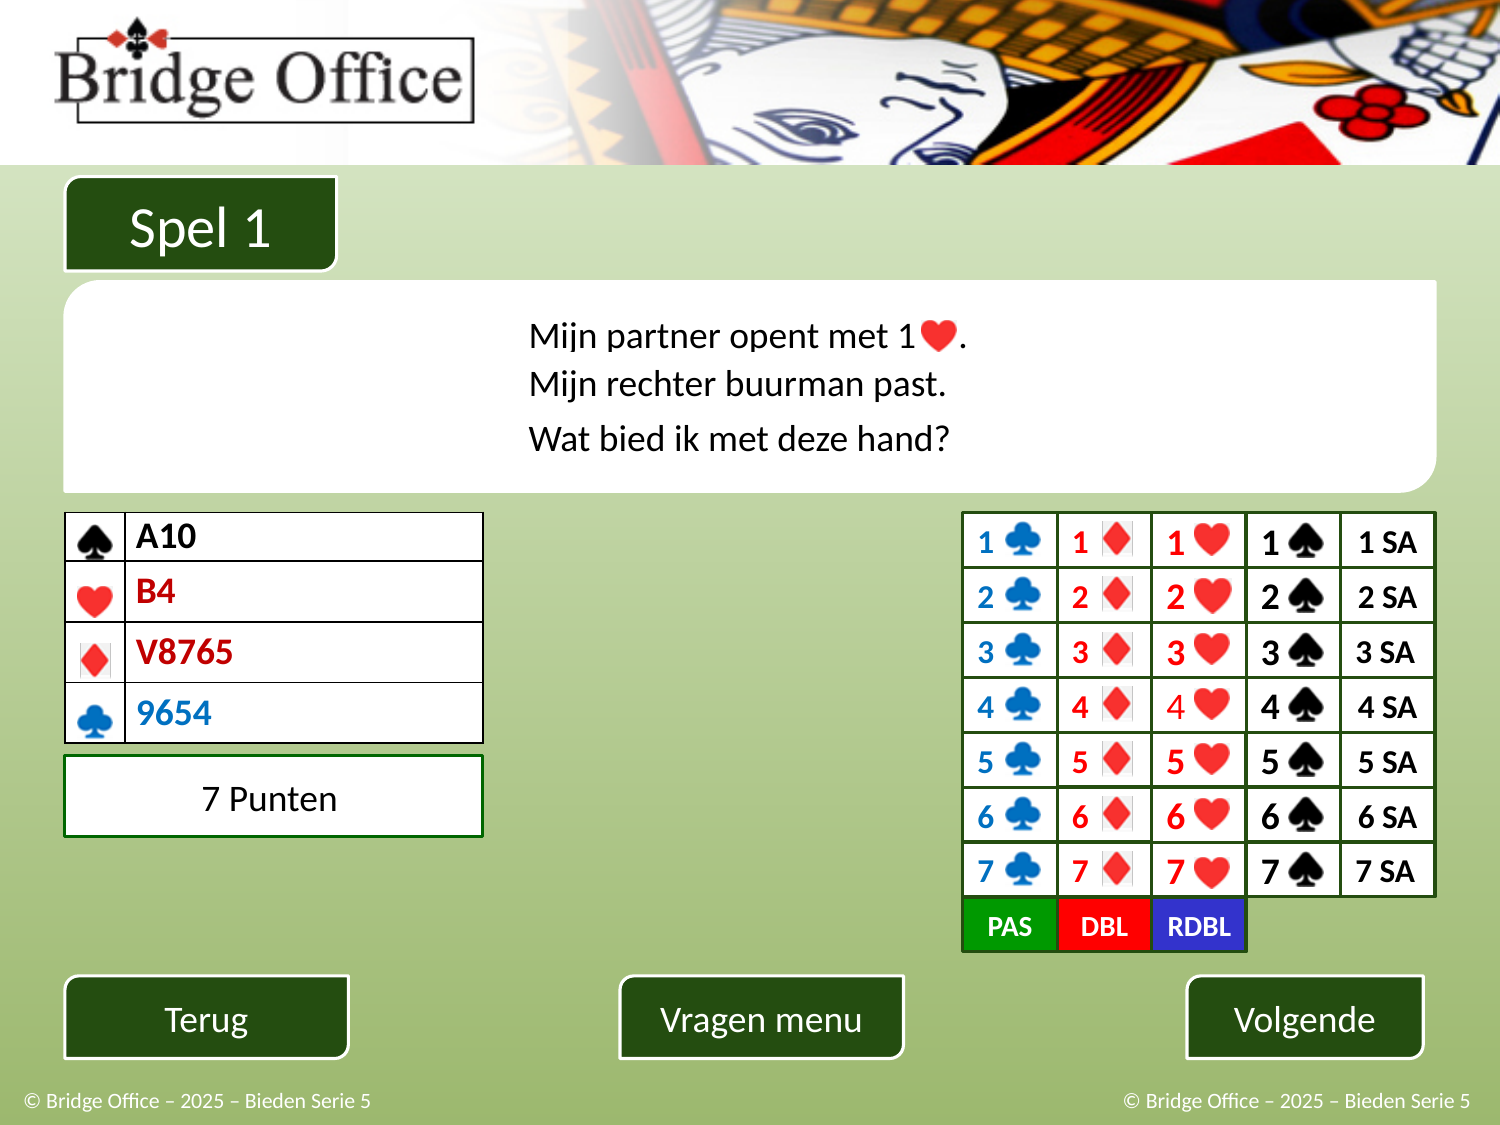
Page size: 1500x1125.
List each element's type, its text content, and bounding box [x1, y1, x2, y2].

picture [77, 585, 113, 618]
text_box © Bridge Office – 2025 – Bieden Serie 5 [8, 1079, 393, 1121]
text_box 5 [1153, 734, 1248, 786]
picture [1099, 741, 1135, 778]
text_box 1 SA [1342, 511, 1437, 569]
text_box Terug [63, 974, 350, 1061]
picture [1193, 857, 1230, 890]
table_header [66, 513, 124, 560]
picture [77, 524, 113, 561]
text_box 1 [961, 511, 1059, 569]
text_box 1 [1153, 511, 1245, 569]
picture [0, 0, 1500, 166]
text_box 3 [1150, 621, 1245, 676]
text_box Mijn partner opent met 1 . [513, 303, 1022, 364]
picture [1193, 688, 1230, 721]
picture [1004, 521, 1041, 558]
text_box Spel 1 [63, 179, 339, 273]
table_cell 9654 [126, 683, 482, 742]
picture [921, 319, 957, 352]
picture [1099, 851, 1135, 887]
text_box 6 [1150, 786, 1245, 841]
text_box 7 [1245, 841, 1339, 898]
text_box 7 SA [1339, 844, 1437, 898]
text_box Wat bied ik met deze hand? [513, 406, 987, 467]
text_box 2 [1245, 569, 1339, 621]
picture [1288, 576, 1324, 613]
text_box Vragen menu [618, 974, 906, 1061]
table_cell [66, 562, 124, 621]
text_box Mijn rechter buurman past. [513, 352, 987, 406]
text_box 3 SA [1339, 621, 1437, 676]
text_box 6 [961, 786, 1056, 841]
picture [77, 643, 113, 679]
text_box 7 Punten [63, 754, 484, 838]
picture [1004, 851, 1041, 887]
text_box 5 [1248, 734, 1339, 786]
table_cell [72, 744, 117, 751]
table_cell B4 [126, 562, 482, 621]
text_box RDBL [1153, 898, 1248, 953]
text_box 3 [961, 621, 1056, 676]
picture [1288, 521, 1325, 558]
table_cell [66, 683, 124, 742]
text_box 2 SA [1339, 569, 1437, 621]
text_box 1 [1245, 511, 1342, 569]
text_box 6 [1056, 786, 1150, 841]
picture [77, 703, 113, 740]
picture [1193, 798, 1230, 830]
text_box 2 [1056, 569, 1153, 621]
text_box 4 [1059, 676, 1150, 734]
picture [1099, 631, 1135, 668]
picture [1099, 576, 1135, 613]
picture [1194, 633, 1230, 666]
text_box 2 [1153, 569, 1245, 621]
text_box 5 SA [1339, 734, 1437, 786]
picture [1099, 521, 1135, 558]
text_box 7 [961, 841, 1056, 896]
picture [1193, 523, 1230, 556]
text_box 5 [1059, 734, 1153, 786]
table_cell [66, 623, 124, 682]
text_box DBL [1059, 898, 1153, 953]
table_header A10 [126, 513, 482, 560]
text_box 7 [1056, 841, 1150, 898]
picture [1288, 631, 1324, 668]
picture [1004, 796, 1041, 833]
text_box 4 [1150, 676, 1245, 734]
text_box 6 SA [1339, 786, 1437, 844]
text_box PAS [961, 896, 1059, 953]
picture [1004, 686, 1041, 723]
text_box 3 [1056, 621, 1150, 676]
text_box [63, 280, 1437, 493]
picture [1004, 741, 1041, 778]
table_cell V8765 [126, 623, 482, 682]
picture [1193, 578, 1232, 614]
text_box 4 [961, 676, 1059, 734]
picture [1288, 741, 1324, 778]
text_box 4 [1245, 676, 1339, 734]
text_box 6 [1245, 786, 1339, 841]
text_box 3 [1245, 621, 1339, 676]
text_box 1 [1059, 511, 1153, 569]
text_box Volgende [1185, 974, 1425, 1061]
text_box 4 SA [1339, 676, 1437, 734]
picture [1004, 631, 1041, 668]
picture [1288, 796, 1324, 832]
text_box 2 [961, 569, 1056, 621]
text_box © Bridge Office – 2025 – Bieden Serie 5 [1107, 1079, 1500, 1121]
text_box 7 [1150, 841, 1245, 898]
picture [1193, 743, 1230, 776]
picture [1288, 851, 1324, 887]
text_box 5 [961, 734, 1059, 786]
picture [1288, 686, 1324, 723]
picture [1099, 686, 1135, 723]
picture [1004, 576, 1041, 613]
picture [1099, 796, 1135, 833]
